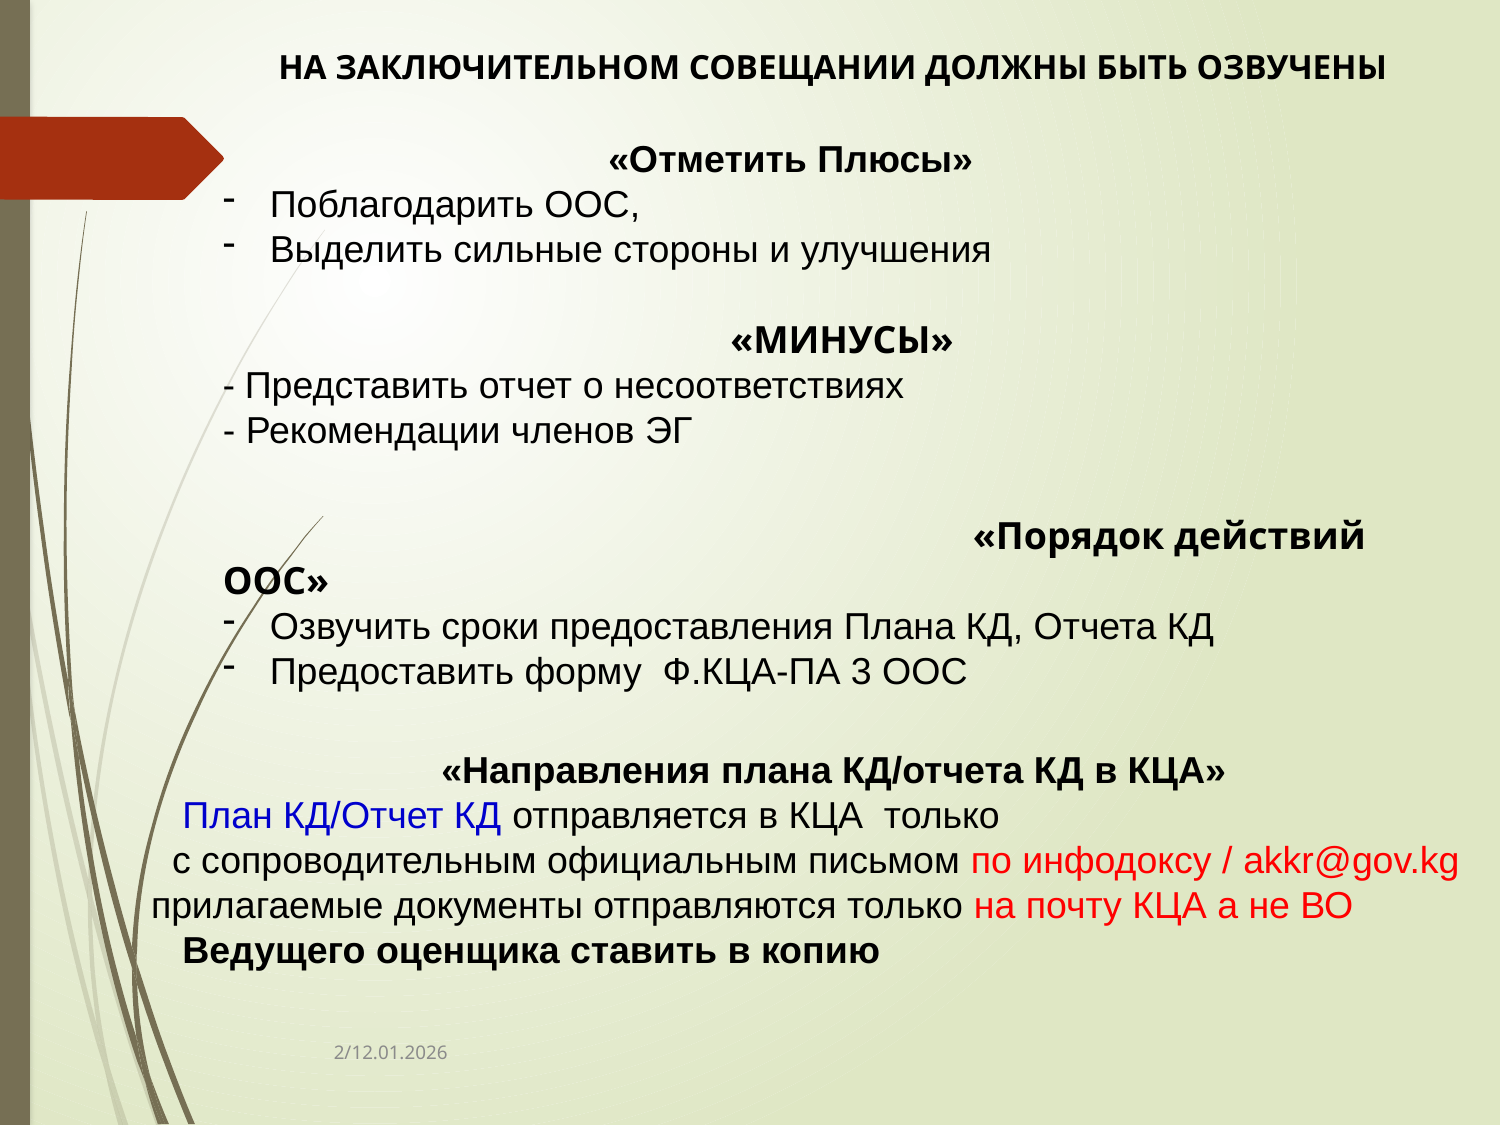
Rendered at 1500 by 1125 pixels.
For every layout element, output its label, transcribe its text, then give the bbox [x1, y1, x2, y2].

text_box «Направления плана КД/отчета КД в КЦА» План КД/Отчет КД отправляется в КЦА только с сопроводительным официальным письмом по инфодоксу / akkr@gov.kg прилагаемые документы отправляются только на почту КЦА а не ВО Ведущего оценщика ставить в копию [125, 739, 1500, 979]
footer 2/12.01.2026 [318, 1022, 1257, 1082]
text_box «МИНУСЫ» - Представить отчет о несоответствиях - Рекомендации членов ЭГ [208, 309, 1476, 459]
text_box НА ЗАКЛЮЧИТЕЛЬНОМ СОВЕЩАНИИ ДОЛЖНЫ БЫТЬ ОЗВУЧЕНЫ [263, 38, 1449, 94]
text_box «Порядок действий ООС» Озвучить сроки предоставления Плана КД, Отчета КД Предоставить форму Ф.КЦА-ПА 3 ООС [208, 504, 1405, 700]
text_box «Отметить Плюсы» Поблагодарить ООС, Выделить сильные стороны и улучшения [208, 127, 1374, 278]
